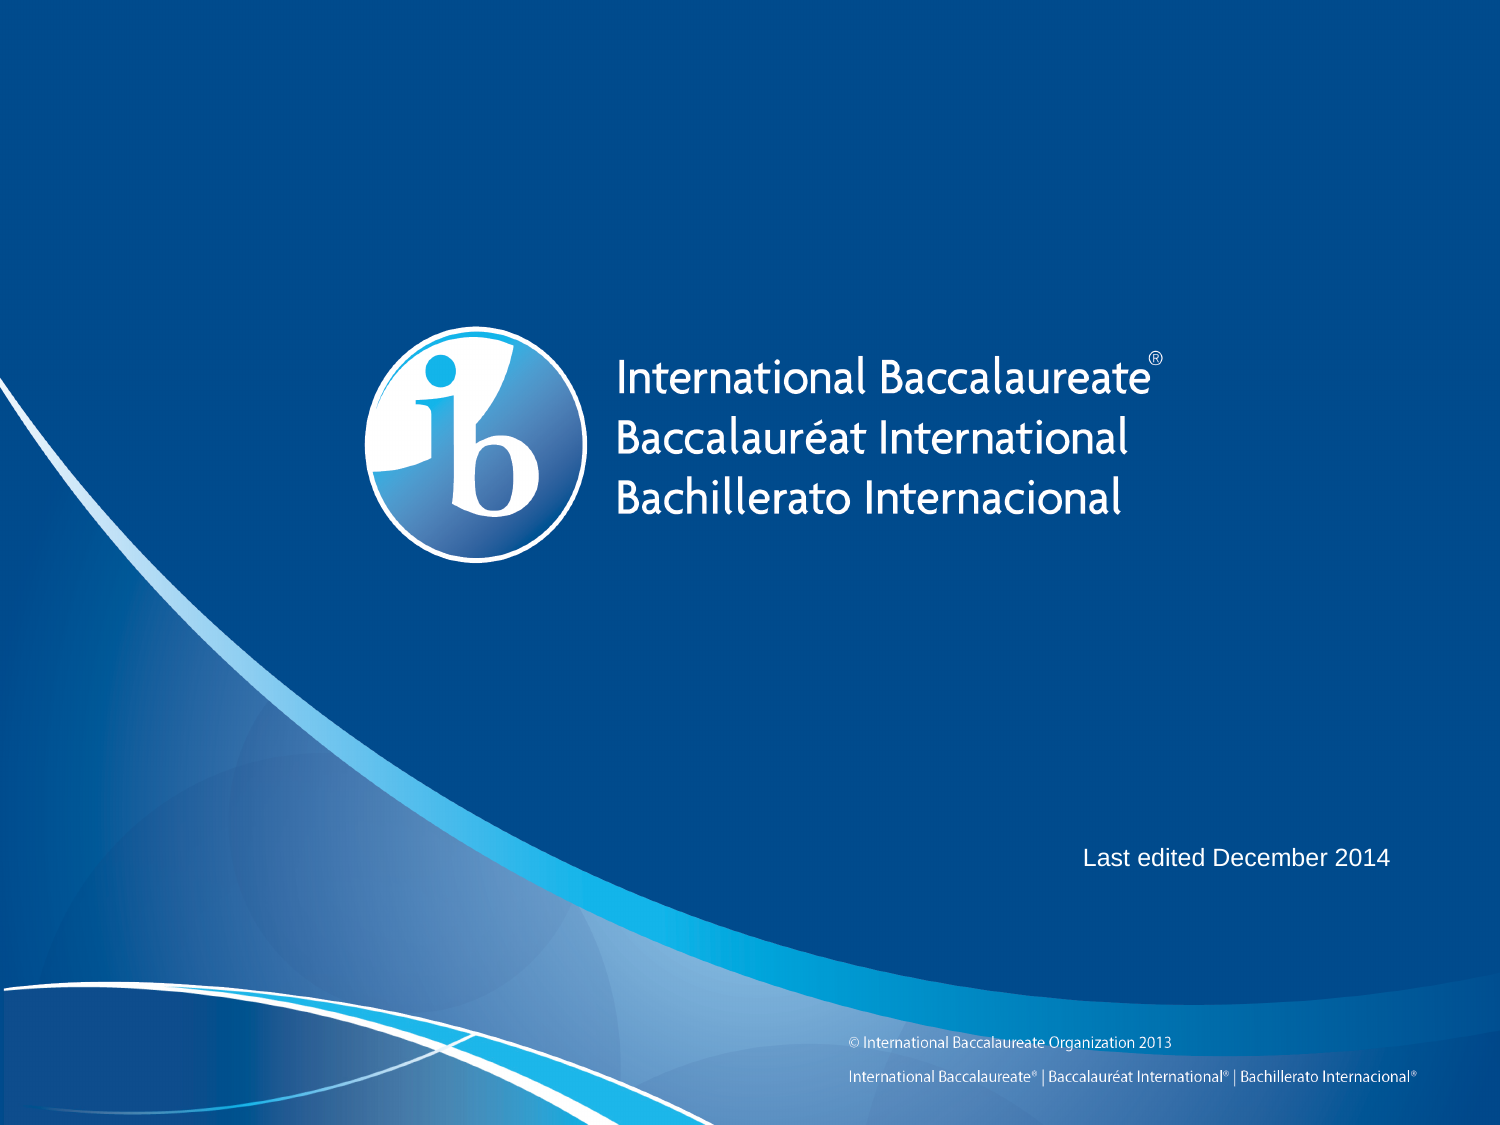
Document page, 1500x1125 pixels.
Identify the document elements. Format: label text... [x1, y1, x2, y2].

picture [0, 0, 1500, 1125]
text_box Last edited December 2014 [1068, 833, 1407, 879]
